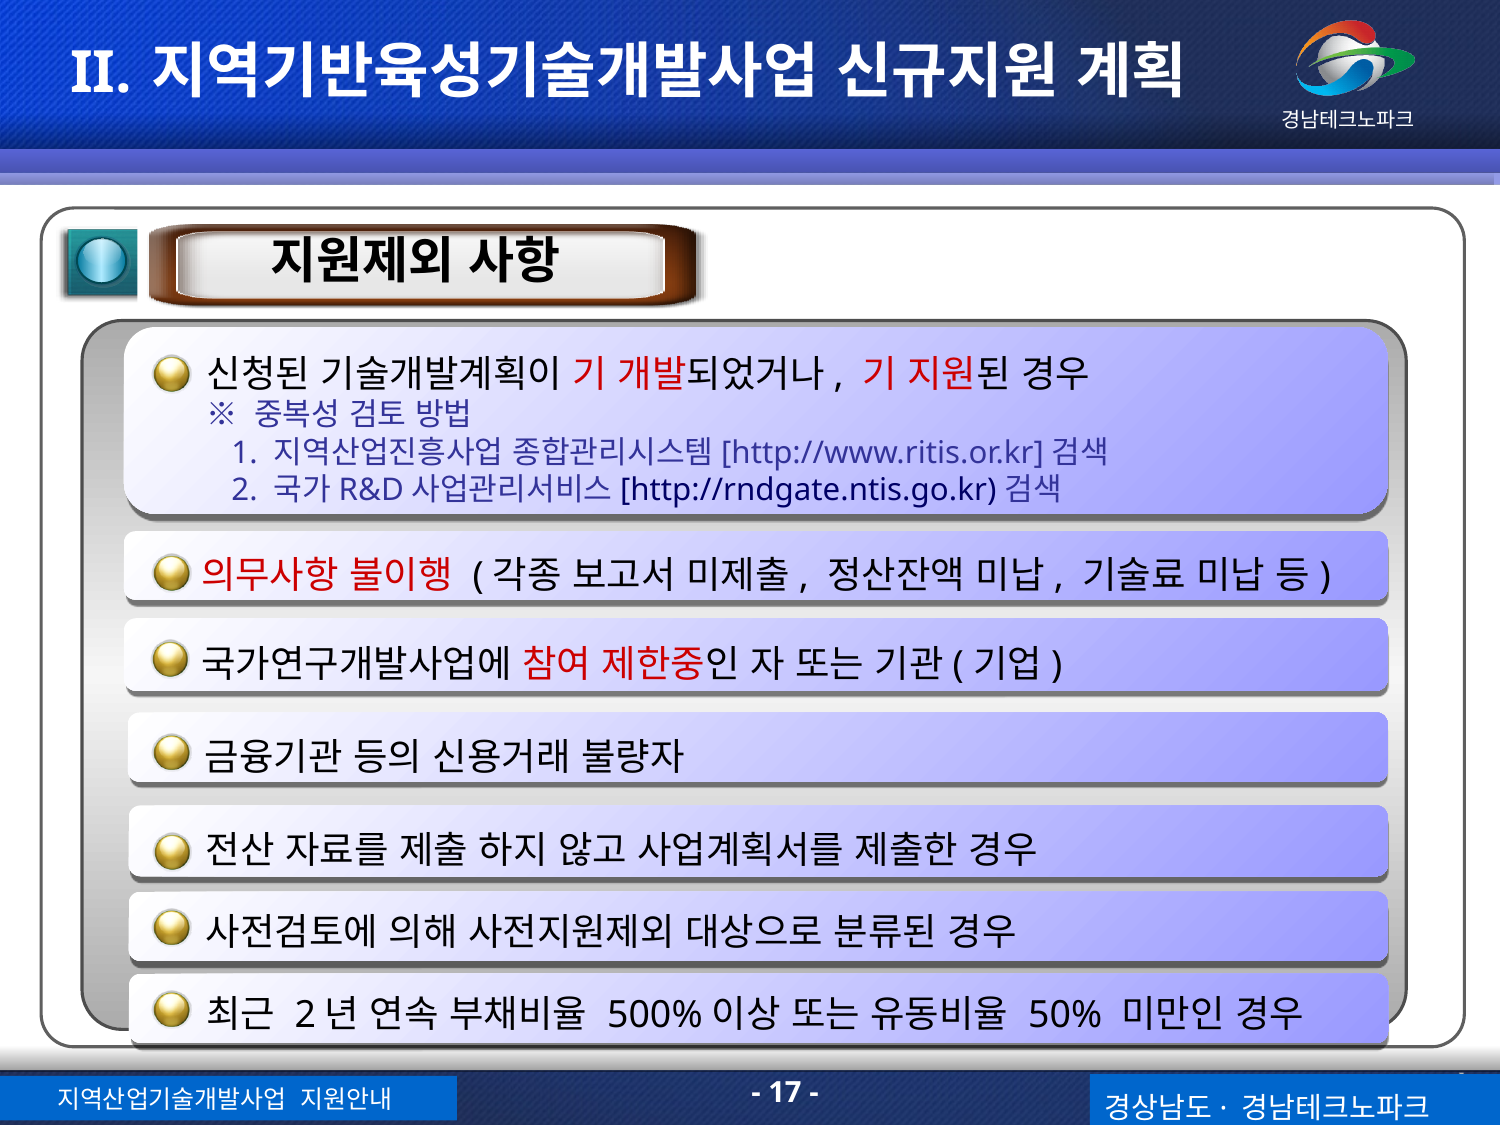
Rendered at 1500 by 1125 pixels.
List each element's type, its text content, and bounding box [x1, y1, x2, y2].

text_box [52, 207, 1465, 1047]
picture [147, 350, 196, 398]
picture [147, 549, 196, 597]
text_box 최근 2년 연속 부채비율 500%이상 또는 유동비율 50% 미만인 경우 [128, 973, 1389, 1043]
text_box 신청된 기술개발계획이 기 개발되었거나, 기 지원된 경우 ※ 중복성 검토 방법 1. 지역산업진흥사업 종합관리시스템[http://www.ritis.or.kr]검색 2. 국가R&D사업관리서비스[http://rndgate.ntis.go.kr)검색 [123, 327, 1388, 514]
picture [0, 0, 1500, 148]
text_box [41, 222, 132, 1047]
text_box 국가연구개발사업에 참여 제한중인 자 또는 기관(기업) [123, 618, 1388, 691]
text_box II. 지역기반육성기술개발사업 신규지원 계획 [55, 24, 1348, 113]
picture [145, 635, 194, 683]
picture [147, 729, 196, 777]
picture [0, 1071, 1500, 1125]
picture [147, 986, 196, 1034]
text_box 금융기관 등의 신용거래 불량자 [127, 712, 1388, 782]
picture [147, 904, 196, 952]
picture [148, 828, 197, 876]
text_box [81, 320, 1407, 1030]
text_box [52, 217, 717, 325]
text_box 전산 자료를 제출 하지 않고 사업계획서를 제출한 경우 [128, 805, 1388, 877]
text_box 사전검토에 의해 사전지원제외 대상으로 분류된 경우 [128, 891, 1388, 961]
text_box 의무사항 불이행 (각종 보고서 미제출, 정산잔액 미납, 기술료 미납 등) [123, 531, 1388, 600]
